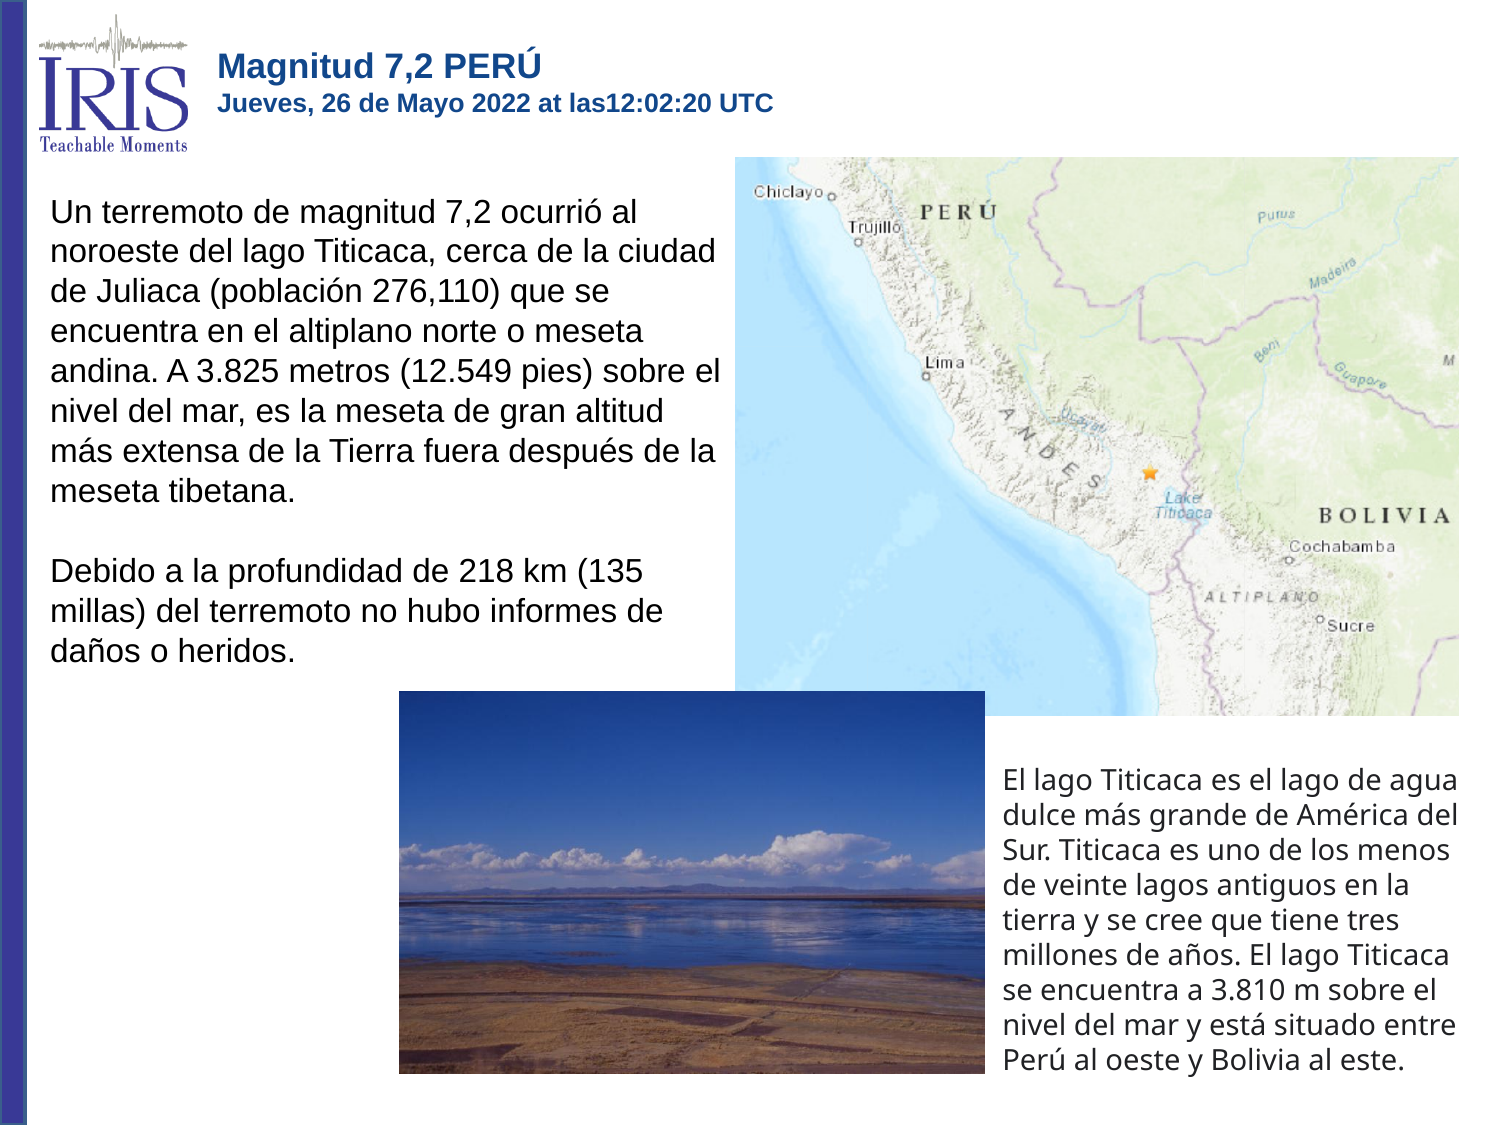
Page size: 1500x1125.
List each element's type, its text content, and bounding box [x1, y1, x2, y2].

text_box Un terremoto de magnitud 7,2 ocurrió al noroeste del lago Titicaca, cerca de la ciudad de Juliaca (población 276,110) que se encuentra en el altiplano norte o meseta andina. A 3.825 metros (12.549 pies) sobre el nivel del mar, es la meseta de gran altitud más extensa de la Tierra fuera después de la meseta tibetana. Debido a la profundidad de 218 km (135 millas) del terremoto no hubo informes de daños o heridos. [35, 182, 730, 677]
picture [399, 157, 1460, 1075]
picture [39, 12, 188, 165]
text_box [0, 0, 27, 1125]
text_box Magnitud 7,2 PERÚ Jueves, 26 de Mayo 2022 at las12:02:20 UTC [202, 0, 1499, 125]
text_box El lago Titicaca es el lago de agua dulce más grande de América del Sur. Titicaca es uno de los menos de veinte lagos antiguos en la tierra y se cree que tiene tres millones de años. El lago Titicaca se encuentra a 3.810 m sobre el nivel del mar y está situado entre Perú al oeste y Bolivia al este. [987, 754, 1475, 1084]
